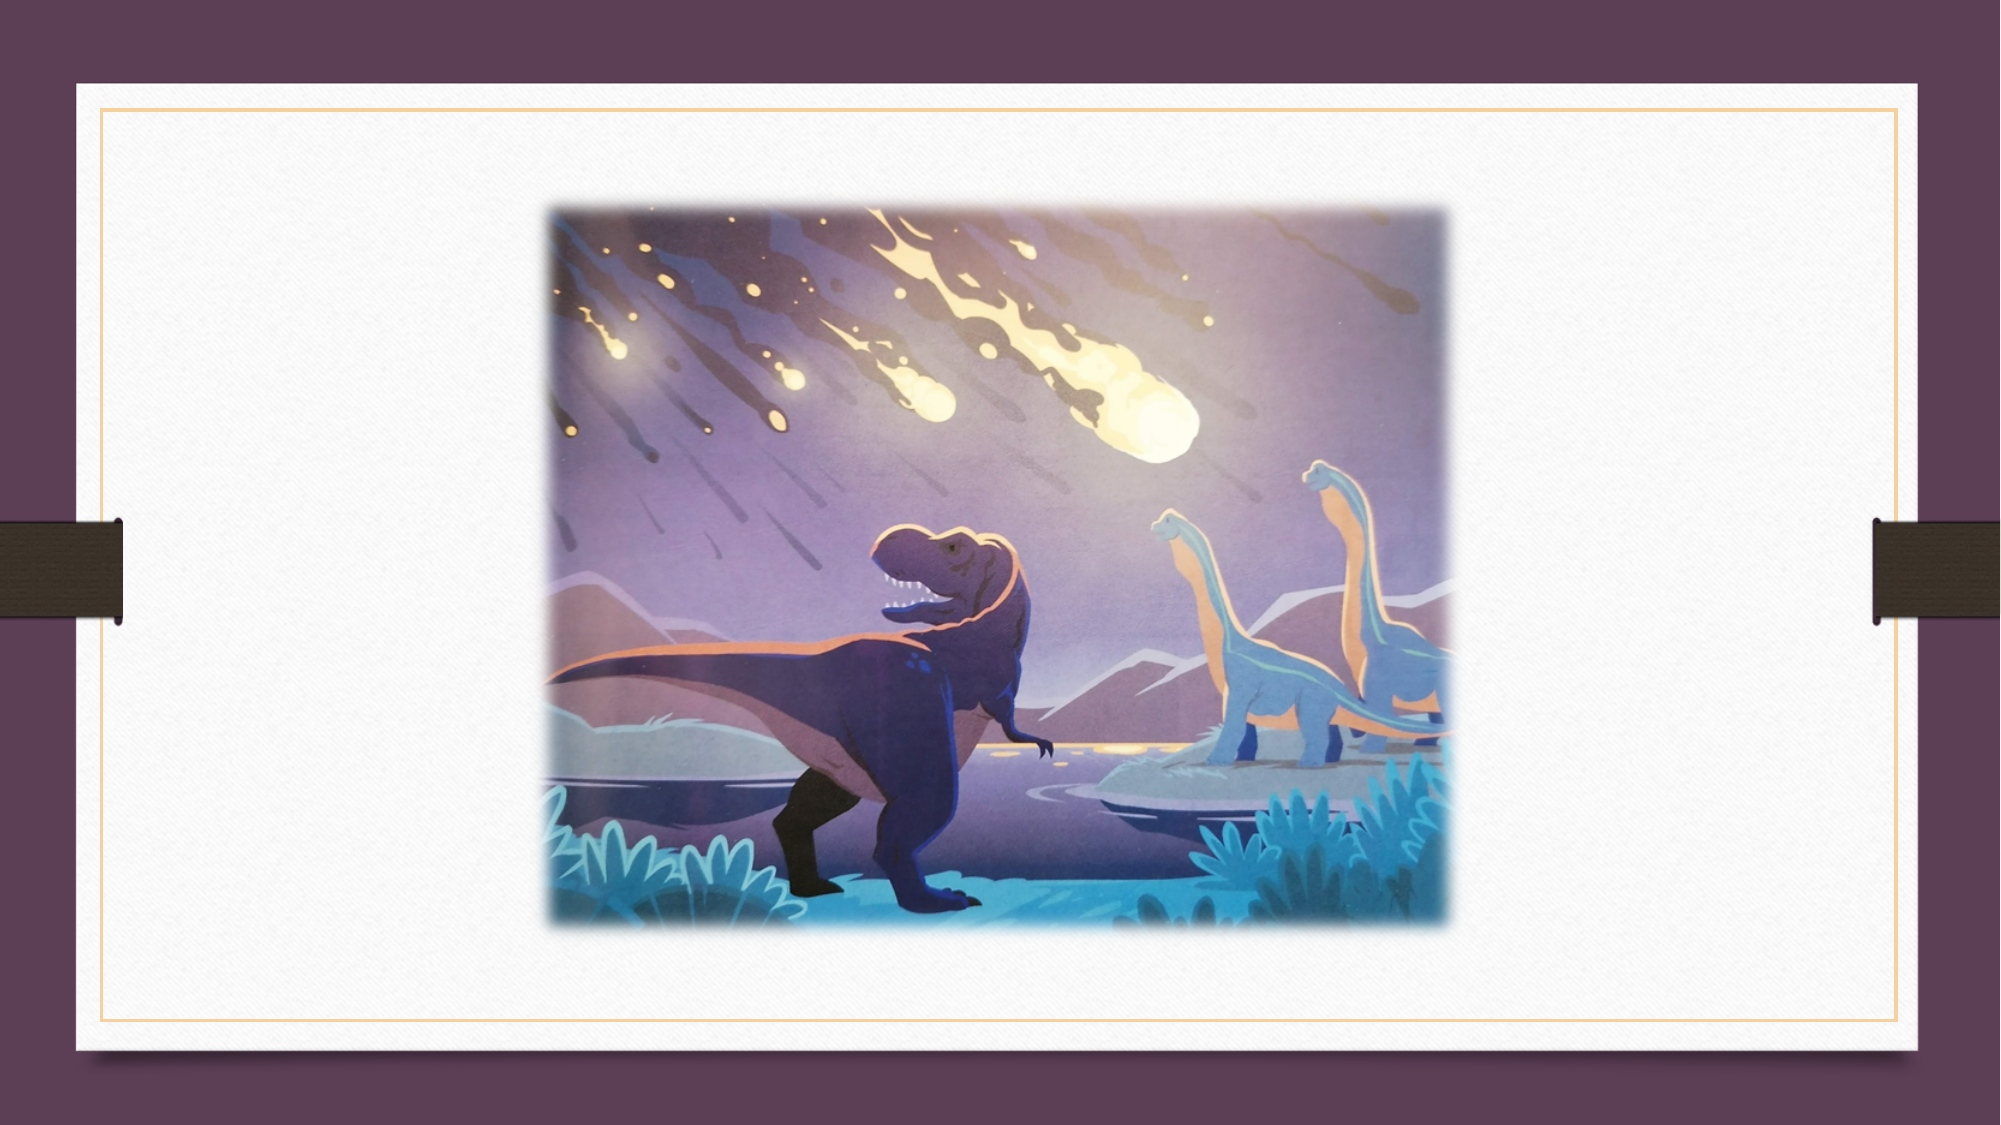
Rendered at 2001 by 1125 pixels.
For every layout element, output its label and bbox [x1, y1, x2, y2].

text_box [0, 0, 2000, 520]
picture [0, 0, 2001, 1125]
